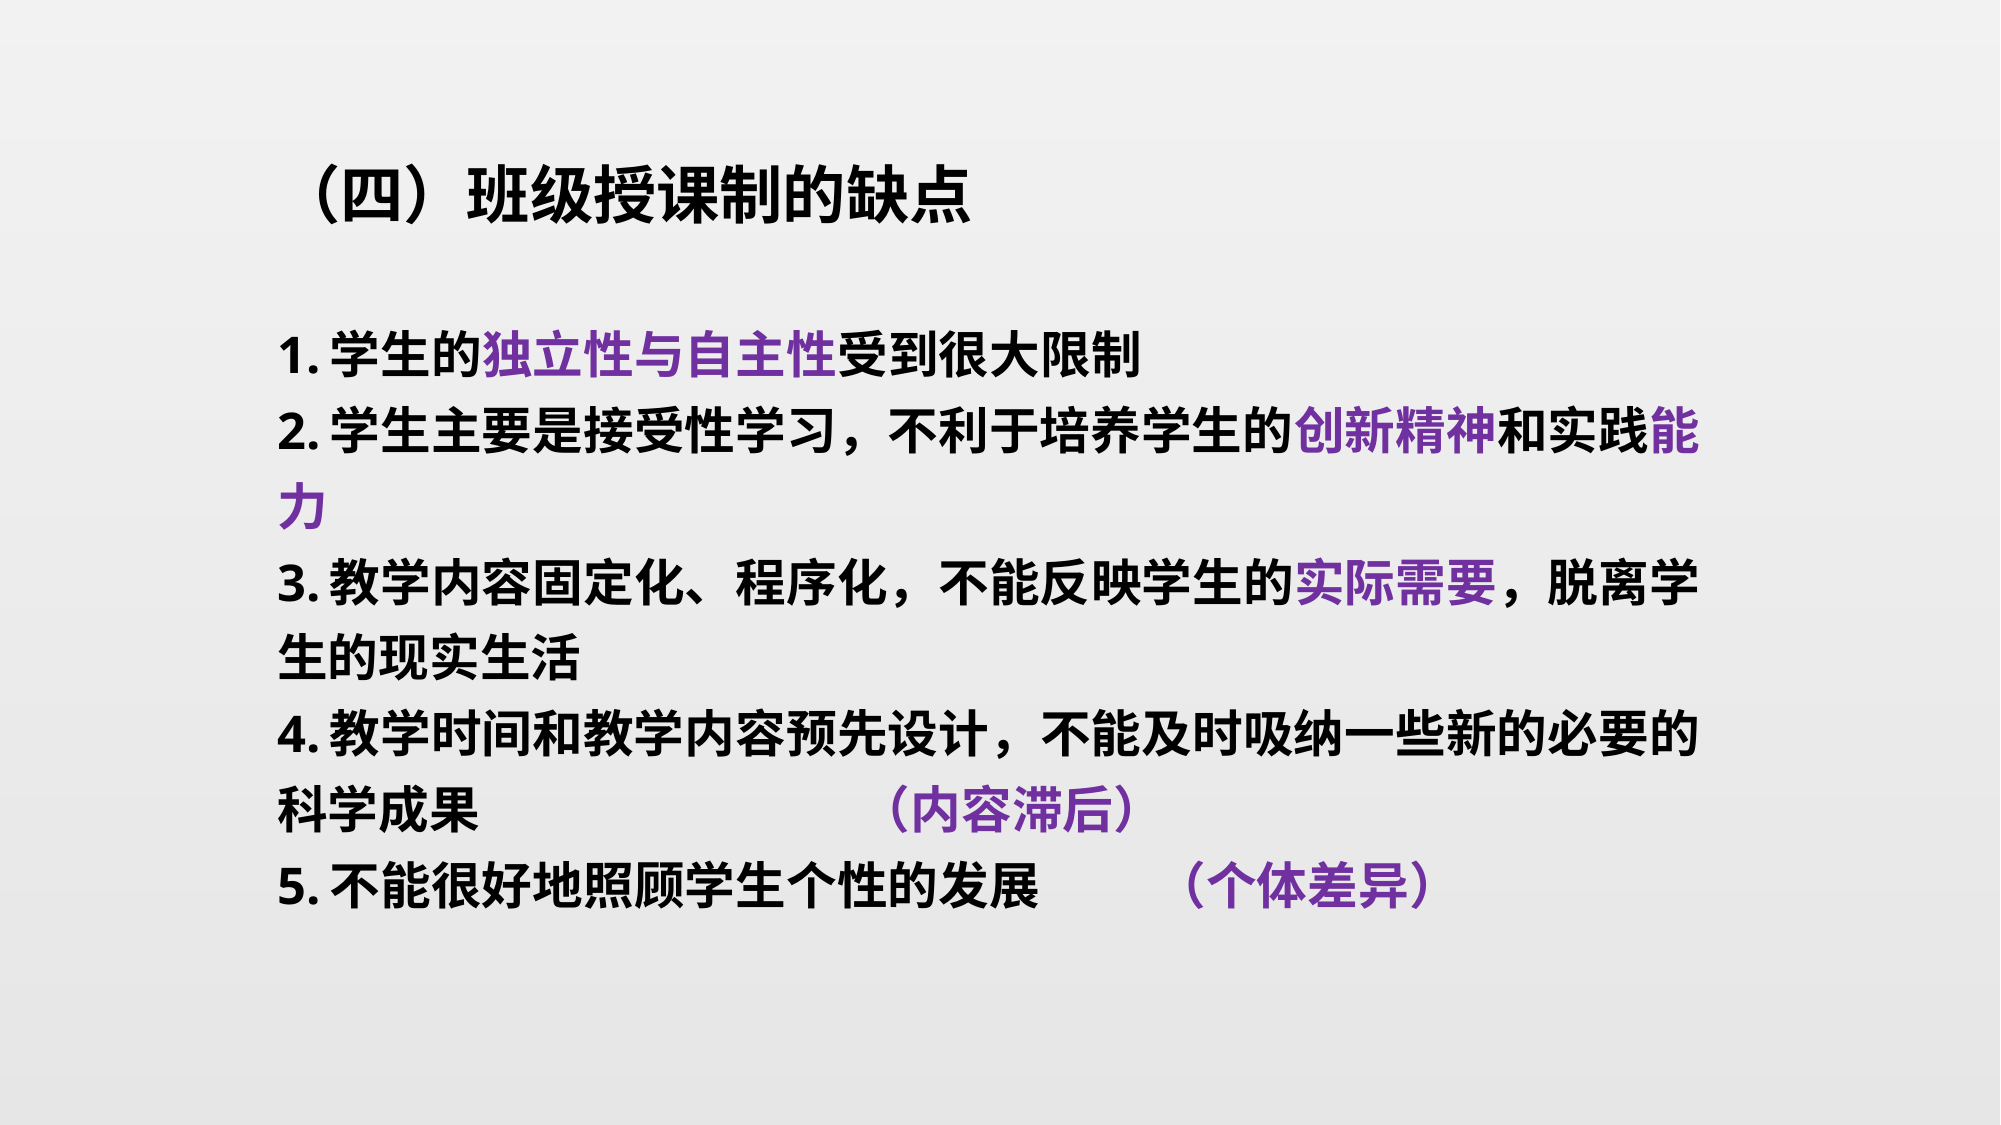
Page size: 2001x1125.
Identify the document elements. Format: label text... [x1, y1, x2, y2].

list （四）班级授课制的缺点 1.学生的独立性与自主性受到很大限制 2.学生主要是接受性学习，不利于培养学生的创新精神和实践能力 3.教学内容固定化、程序化，不能反映学生的实际需要，脱离学生的现实生活 4.教学时间和教学内容预先设计，不能及时吸纳一些新的必要的科学成果 （内容滞后） 5.不能很好地照顾学生个性的发展 （个体差异） [257, 126, 1743, 933]
